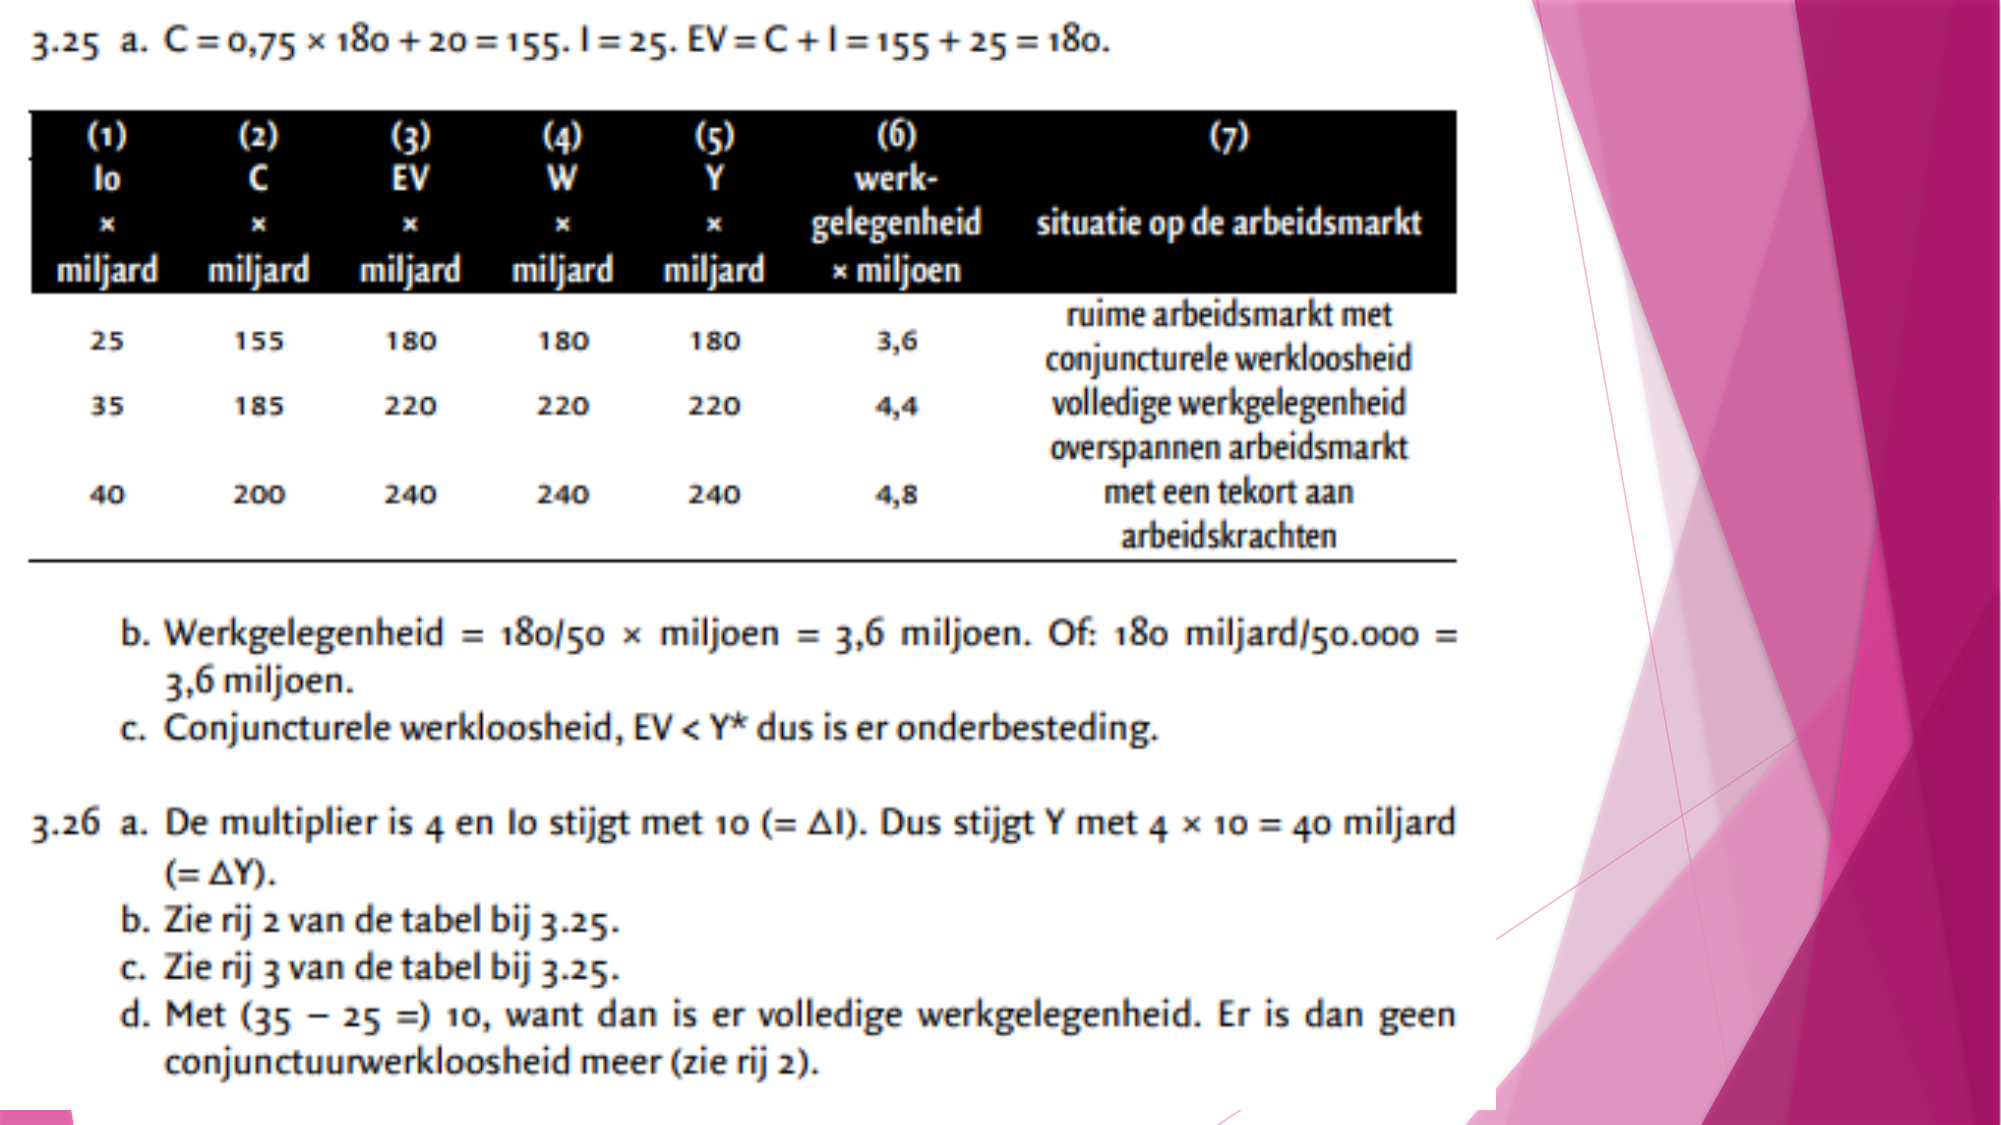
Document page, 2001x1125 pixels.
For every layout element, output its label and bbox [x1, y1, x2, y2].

picture [0, 0, 1497, 1110]
